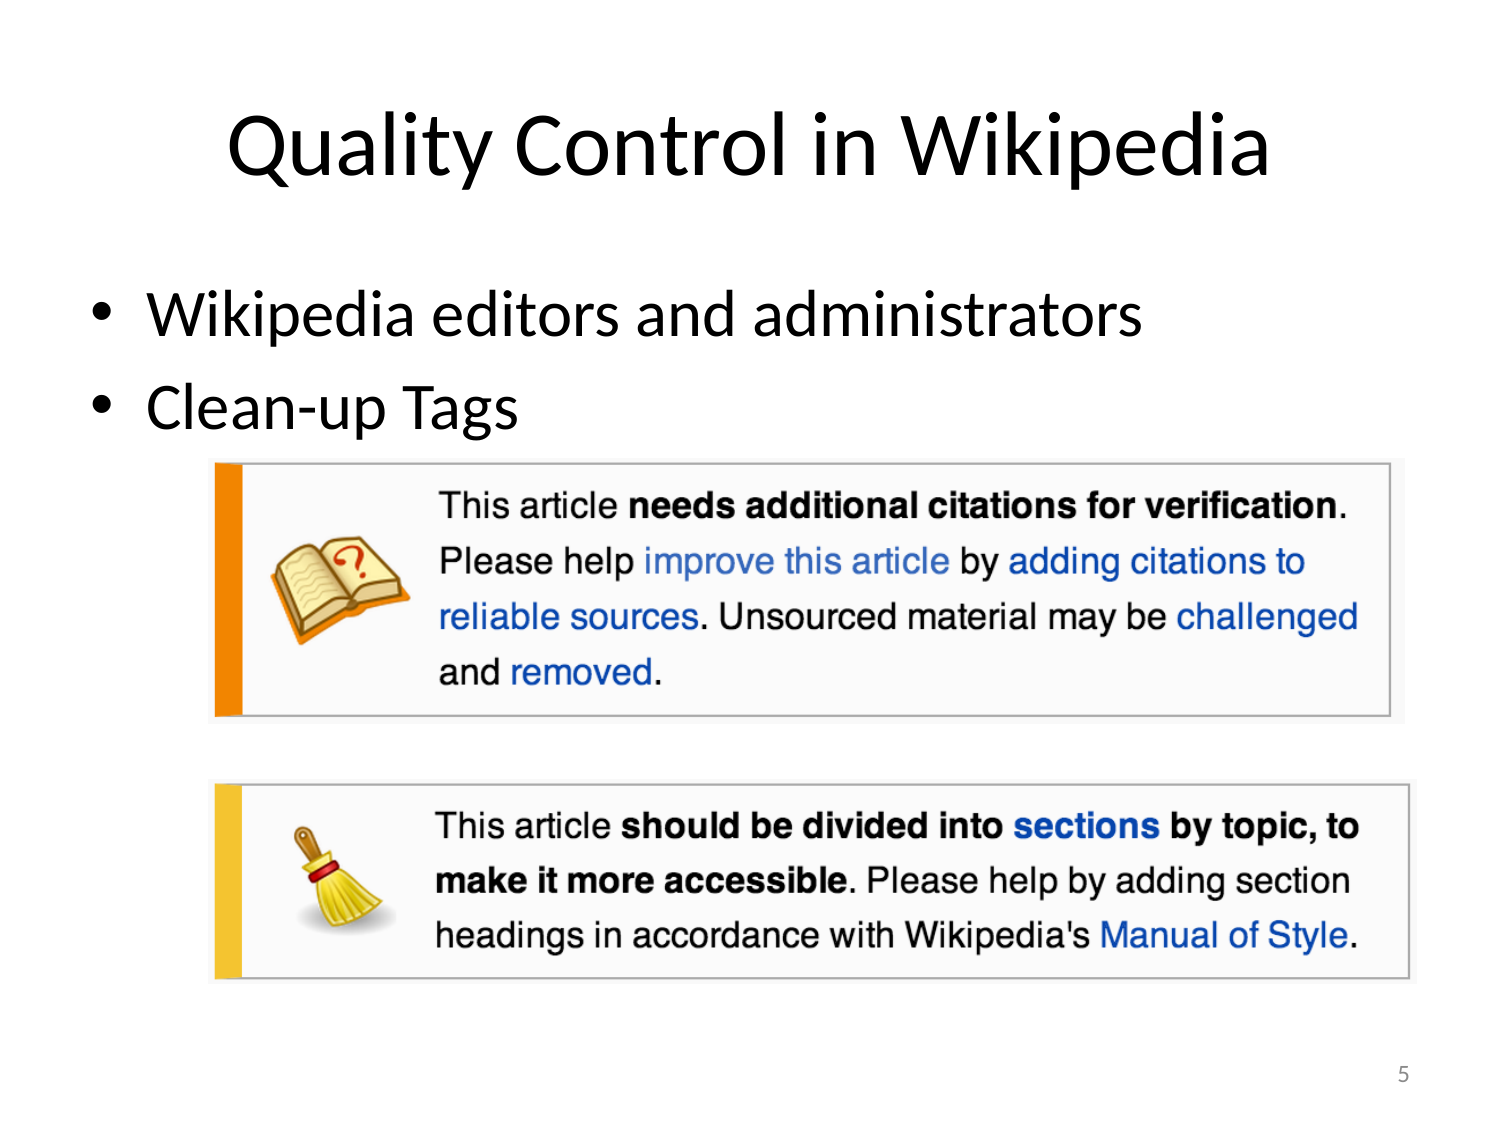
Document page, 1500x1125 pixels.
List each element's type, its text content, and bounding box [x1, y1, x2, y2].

title Quality Control in Wikipedia [75, 45, 1425, 233]
picture [208, 778, 1417, 984]
list Wikipedia editors and administrators Clean-up Tags [75, 262, 1425, 1005]
picture [208, 457, 1405, 724]
slide_number 5 [1074, 1042, 1425, 1103]
